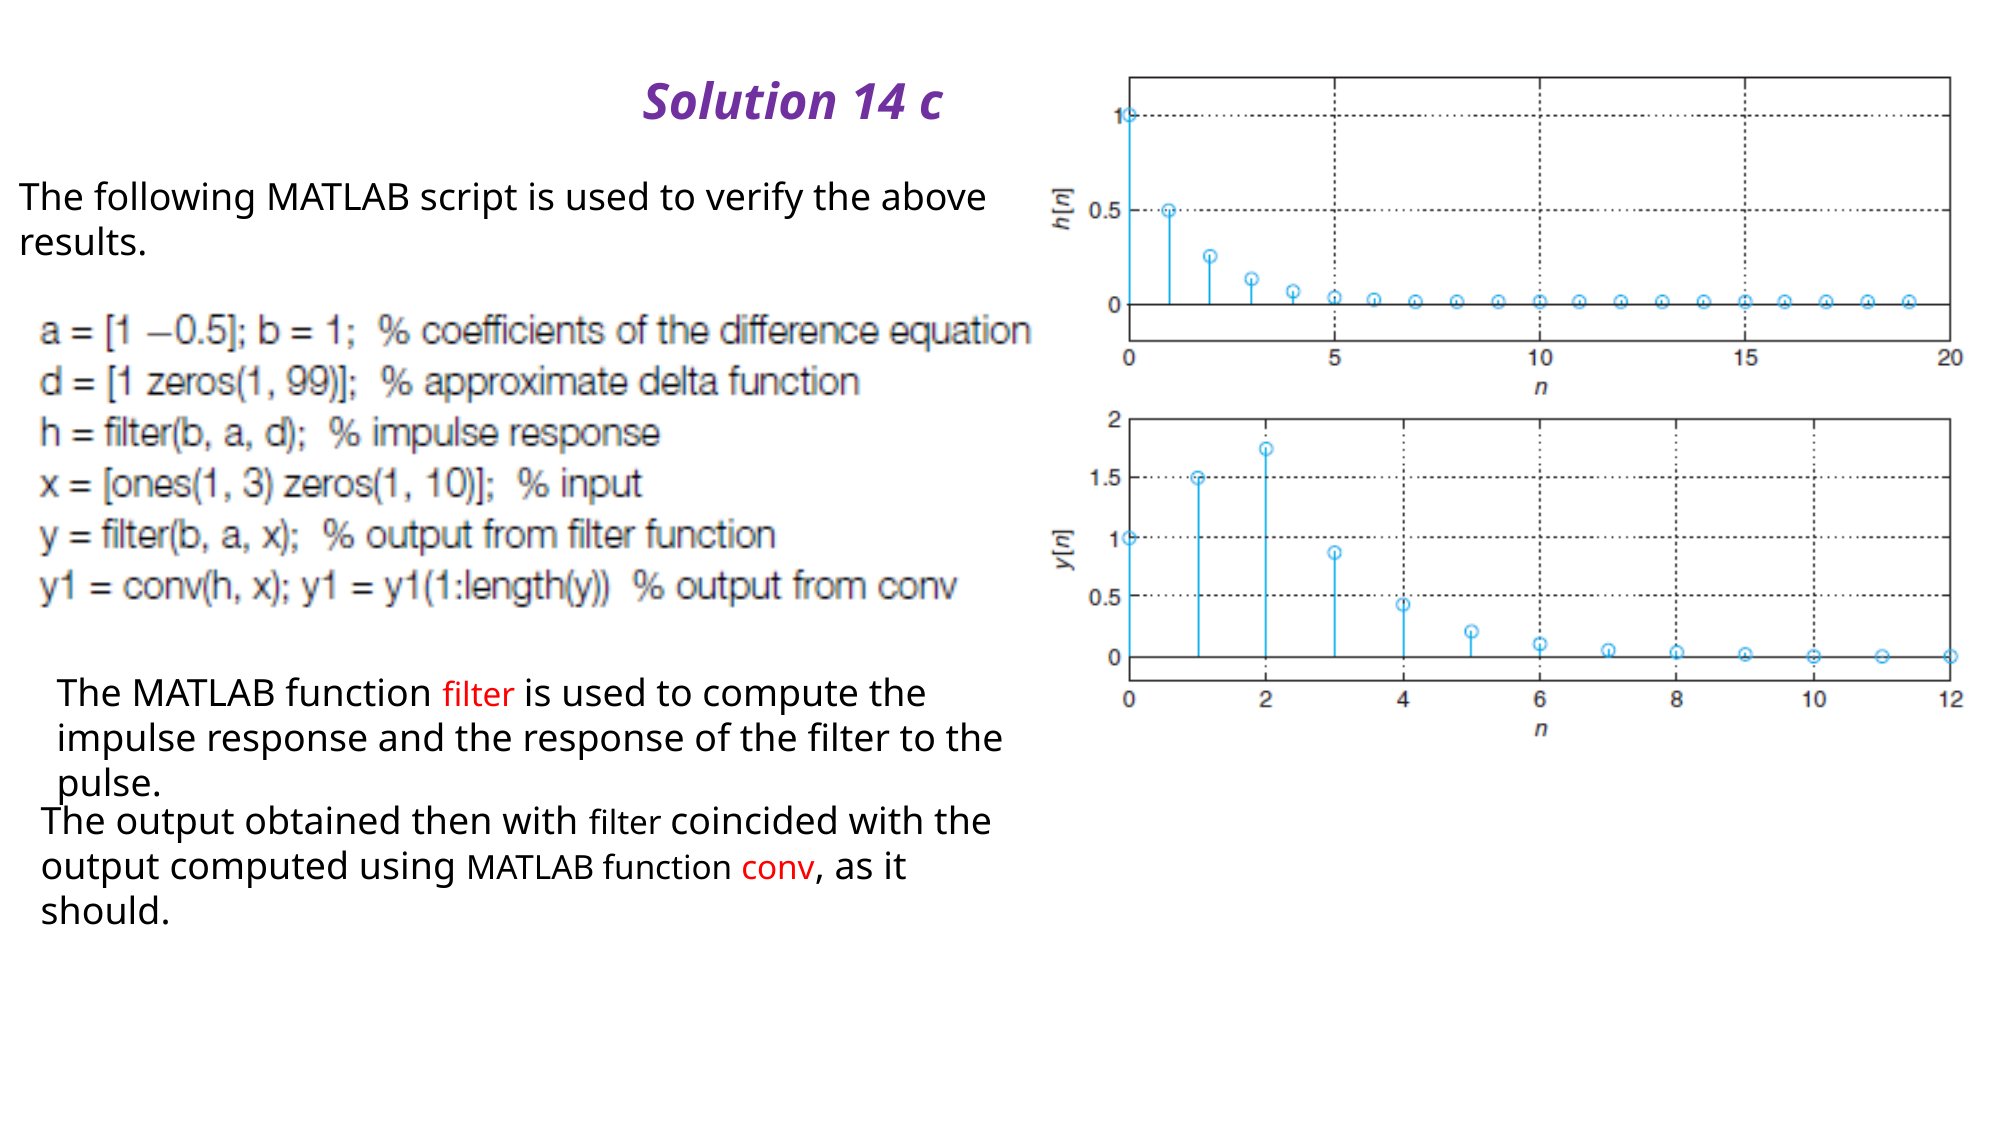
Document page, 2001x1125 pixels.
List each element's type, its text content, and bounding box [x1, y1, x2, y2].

text_box The MATLAB function filter is used to compute the impulse response and the response of the filter to the pulse. [41, 661, 1042, 811]
text_box The output obtained then with filter coincided with the output computed using MATLAB function conv, as it should. [25, 789, 1026, 940]
picture [25, 57, 1966, 742]
text_box Solution 14 c [627, 57, 959, 137]
text_box The following MATLAB script is used to verify the above results. [4, 165, 1005, 271]
